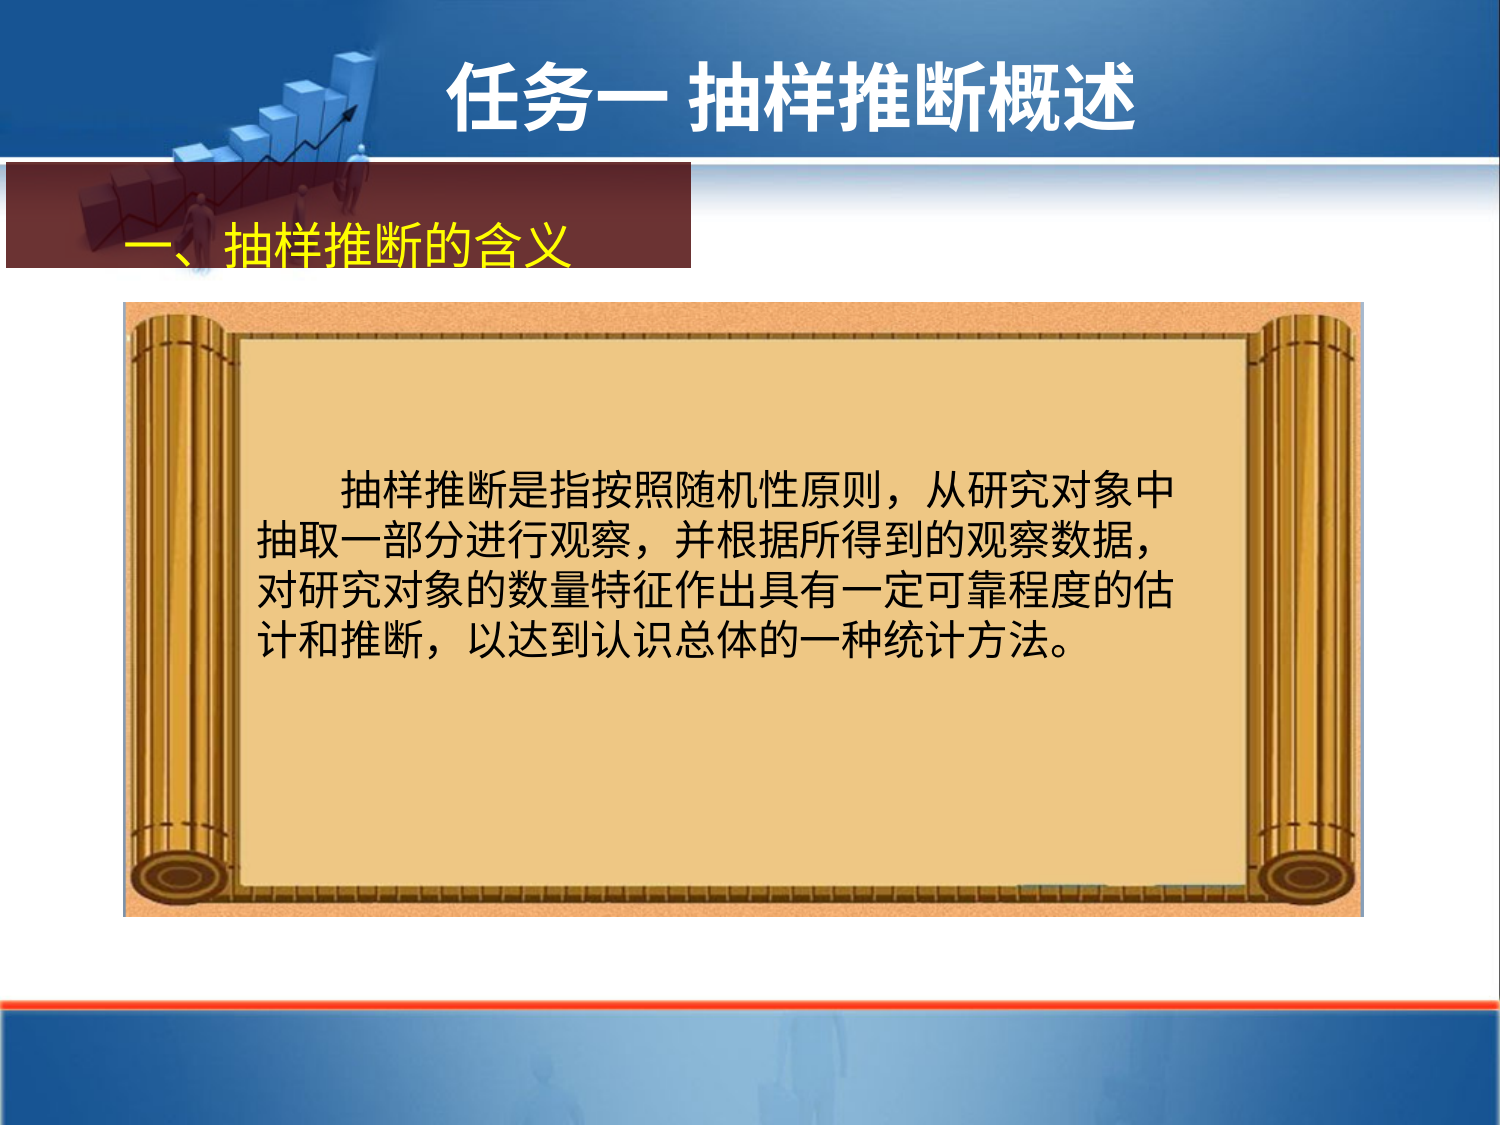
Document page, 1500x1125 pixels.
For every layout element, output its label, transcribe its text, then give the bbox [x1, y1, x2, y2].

text_box 任务一 抽样推断概述 [395, 42, 1500, 148]
text_box 一、抽样推断的含义 [6, 162, 691, 268]
picture [0, 0, 1500, 1125]
